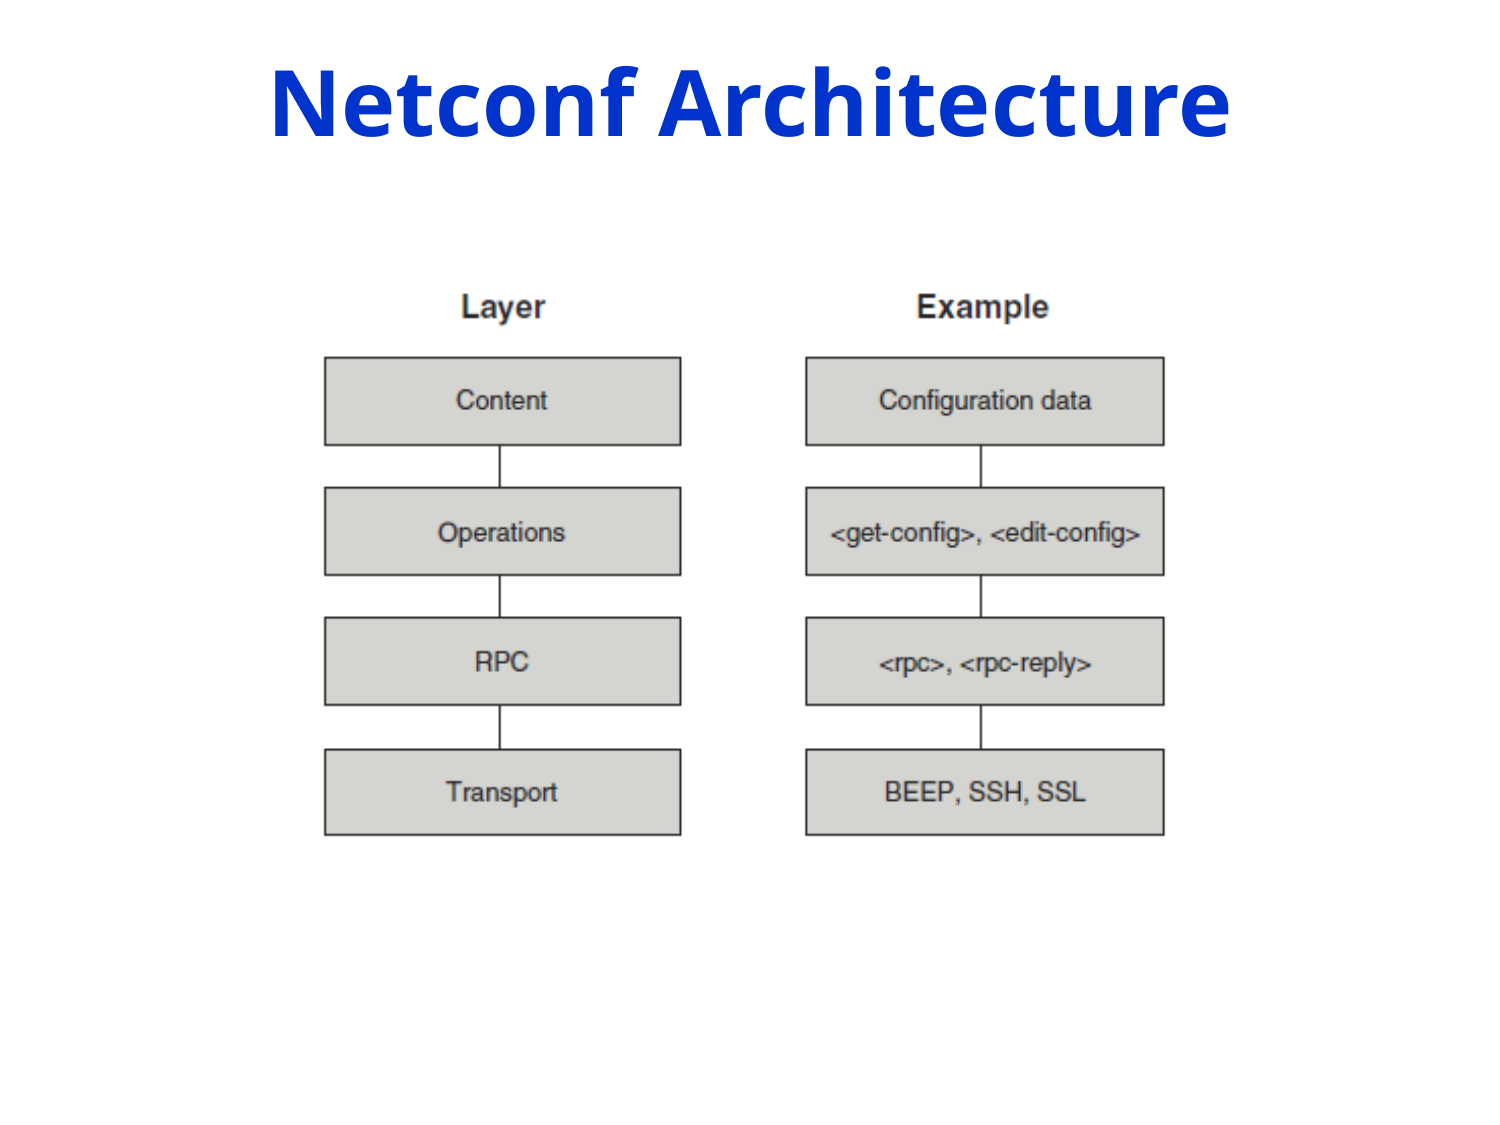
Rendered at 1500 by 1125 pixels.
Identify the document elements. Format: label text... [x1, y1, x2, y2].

picture [282, 274, 1218, 875]
title Netconf Architecture [0, 24, 1500, 175]
